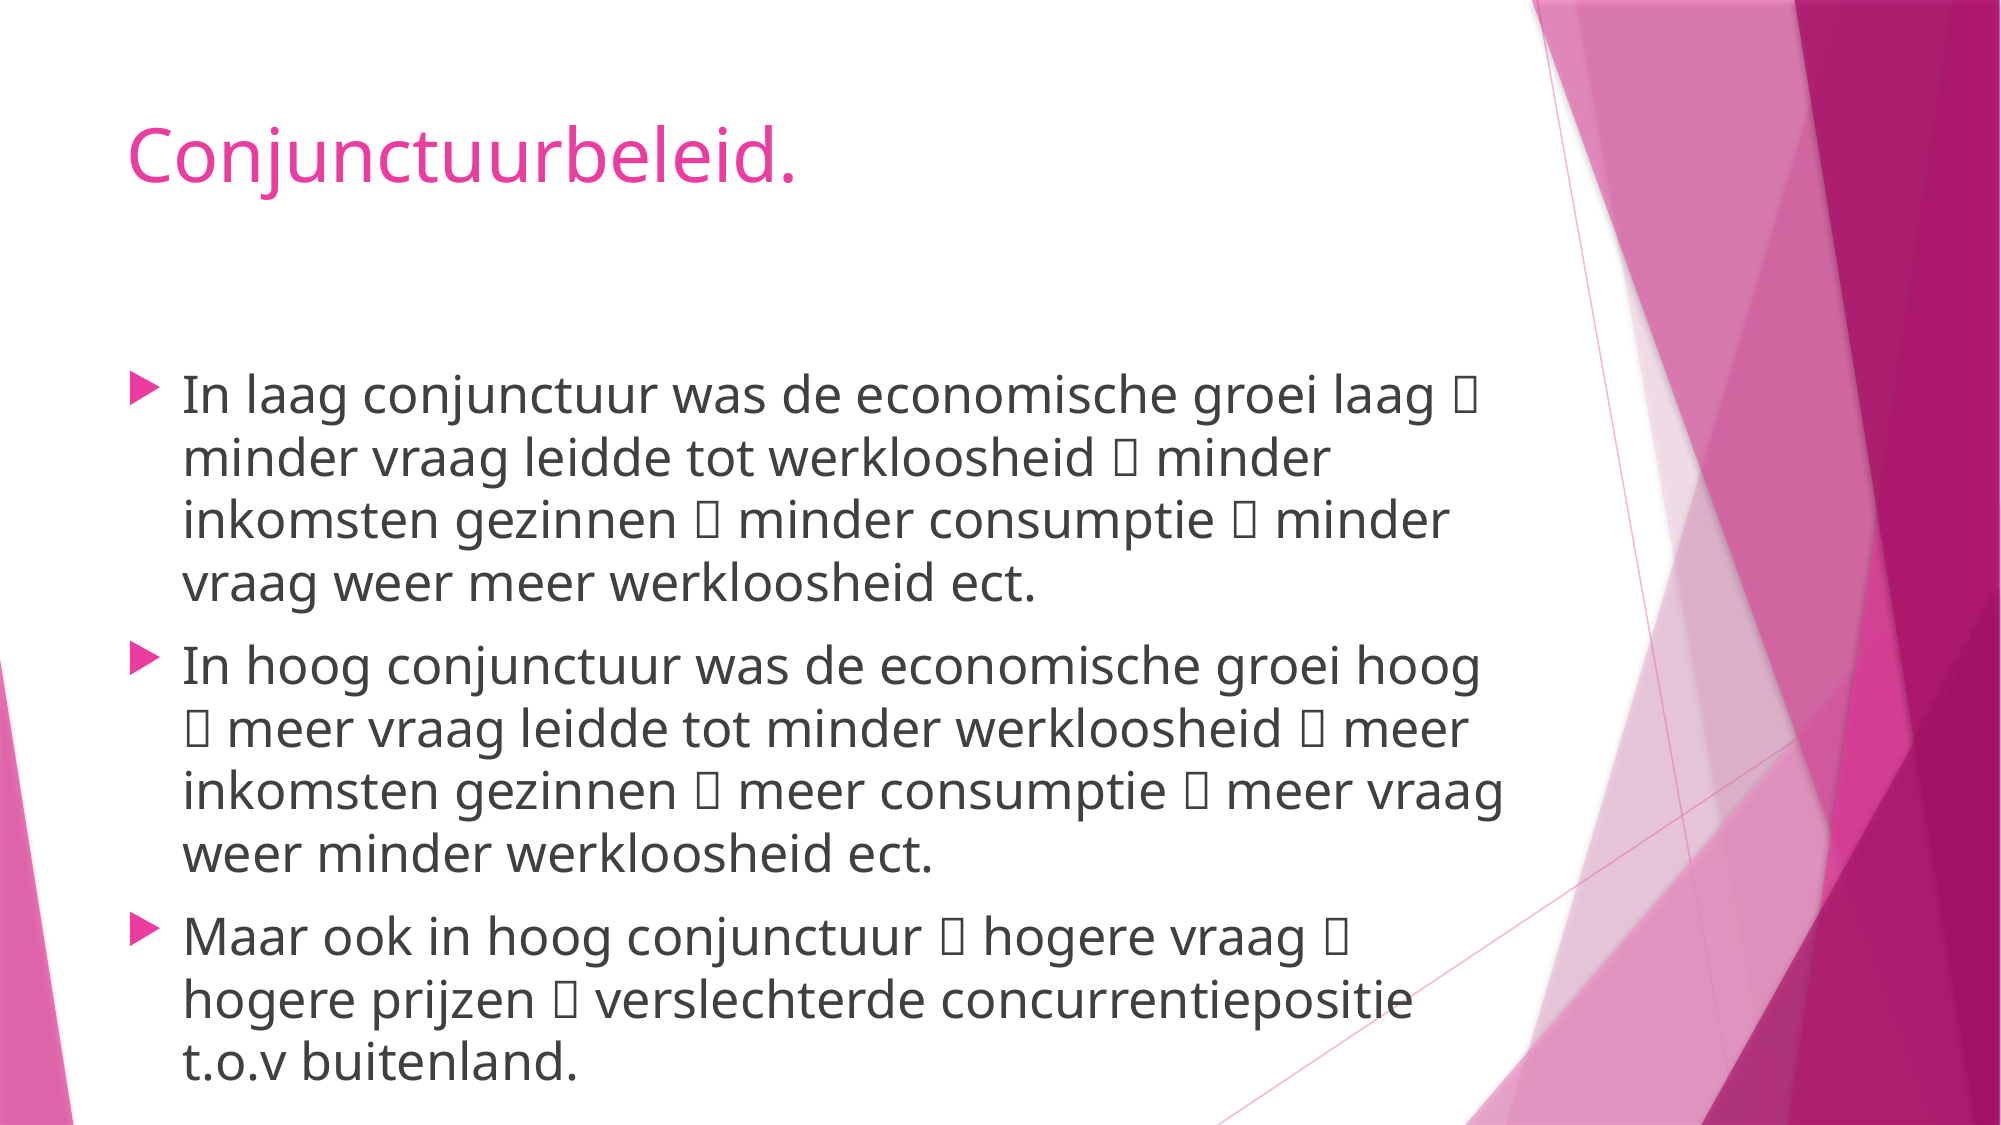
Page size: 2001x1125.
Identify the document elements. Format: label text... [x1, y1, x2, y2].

title Conjunctuurbeleid. [111, 99, 1522, 317]
list In laag conjunctuur was de economische groei laag  minder vraag leidde tot werkloosheid  minder inkomsten gezinnen  minder consumptie  minder vraag weer meer werkloosheid ect. In hoog conjunctuur was de economische groei hoog  meer vraag leidde tot minder werkloosheid  meer inkomsten gezinnen  meer consumptie  meer vraag weer minder werkloosheid ect. Maar ook in hoog conjunctuur  hogere vraag  hogere prijzen  verslechterde concurrentiepositie t.o.v buitenland. [111, 354, 1522, 992]
